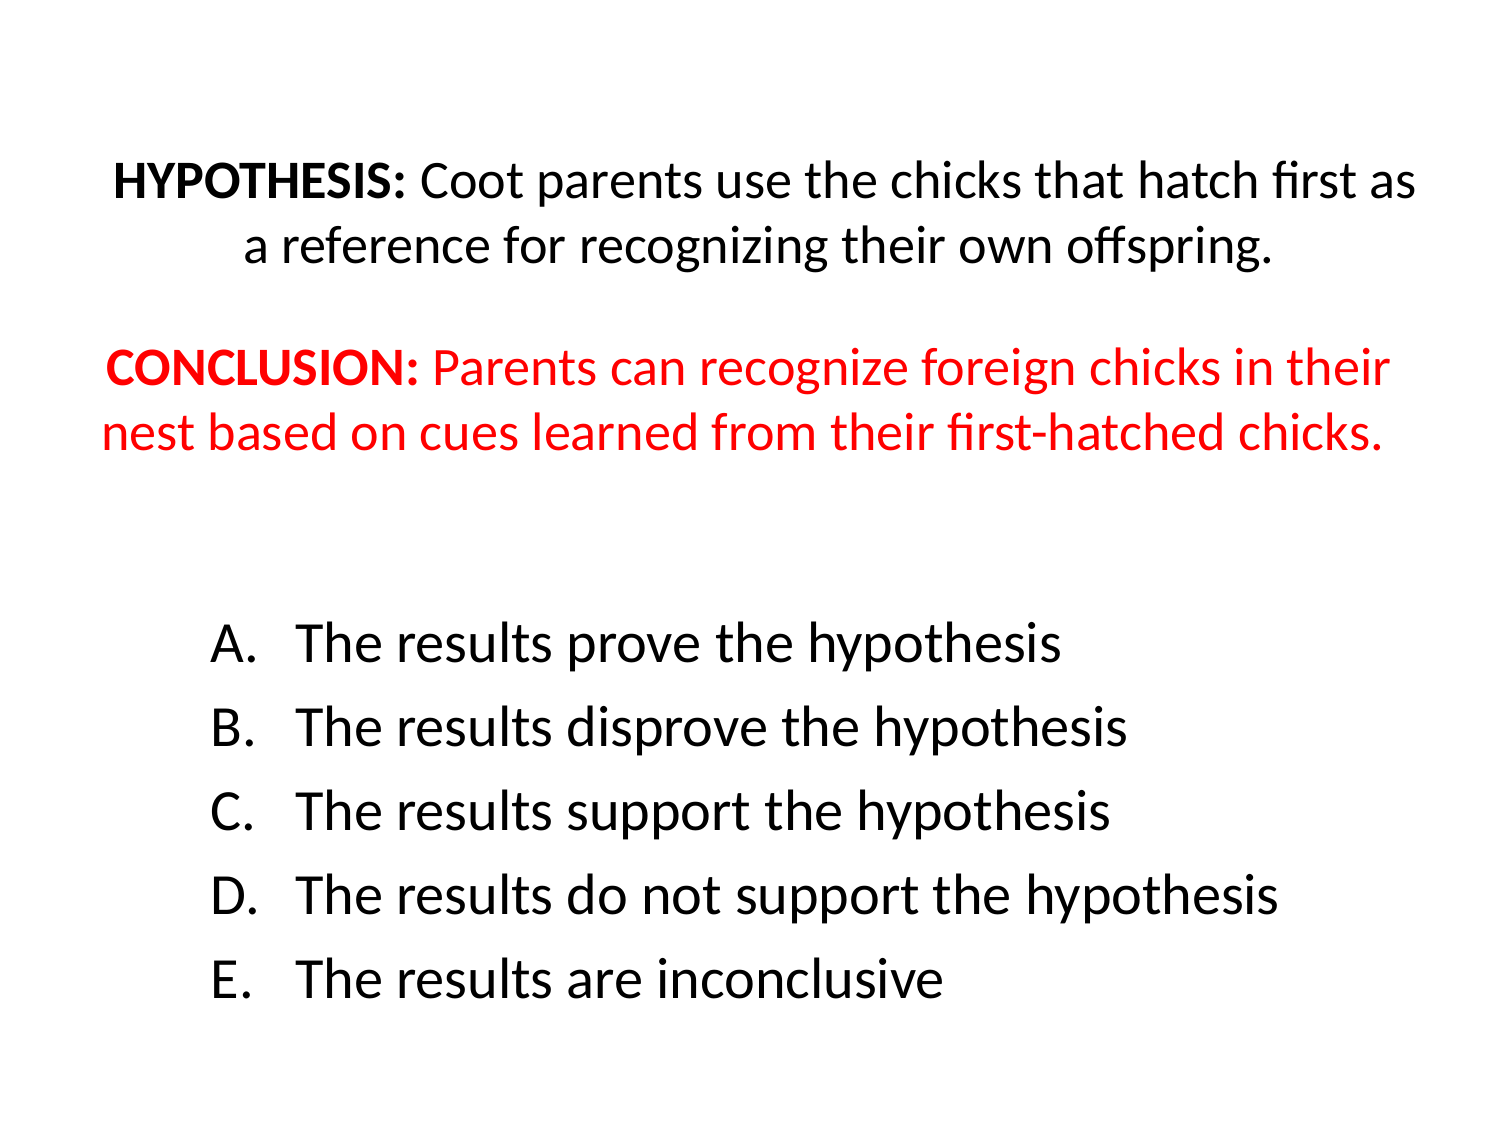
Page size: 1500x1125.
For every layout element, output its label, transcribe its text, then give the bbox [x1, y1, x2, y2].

text_box HYPOTHESIS: Coot parents use the chicks that hatch first as a reference for recognizing their own offspring. [85, 137, 1447, 282]
text_box CONCLUSION: Parents can recognize foreign chicks in their nest based on cues learned from their first-hatched chicks. [52, 323, 1447, 469]
list The results prove the hypothesis The results disprove the hypothesis The results support the hypothesis The results do not support the hypothesis The results are inconclusive [195, 605, 1337, 1037]
